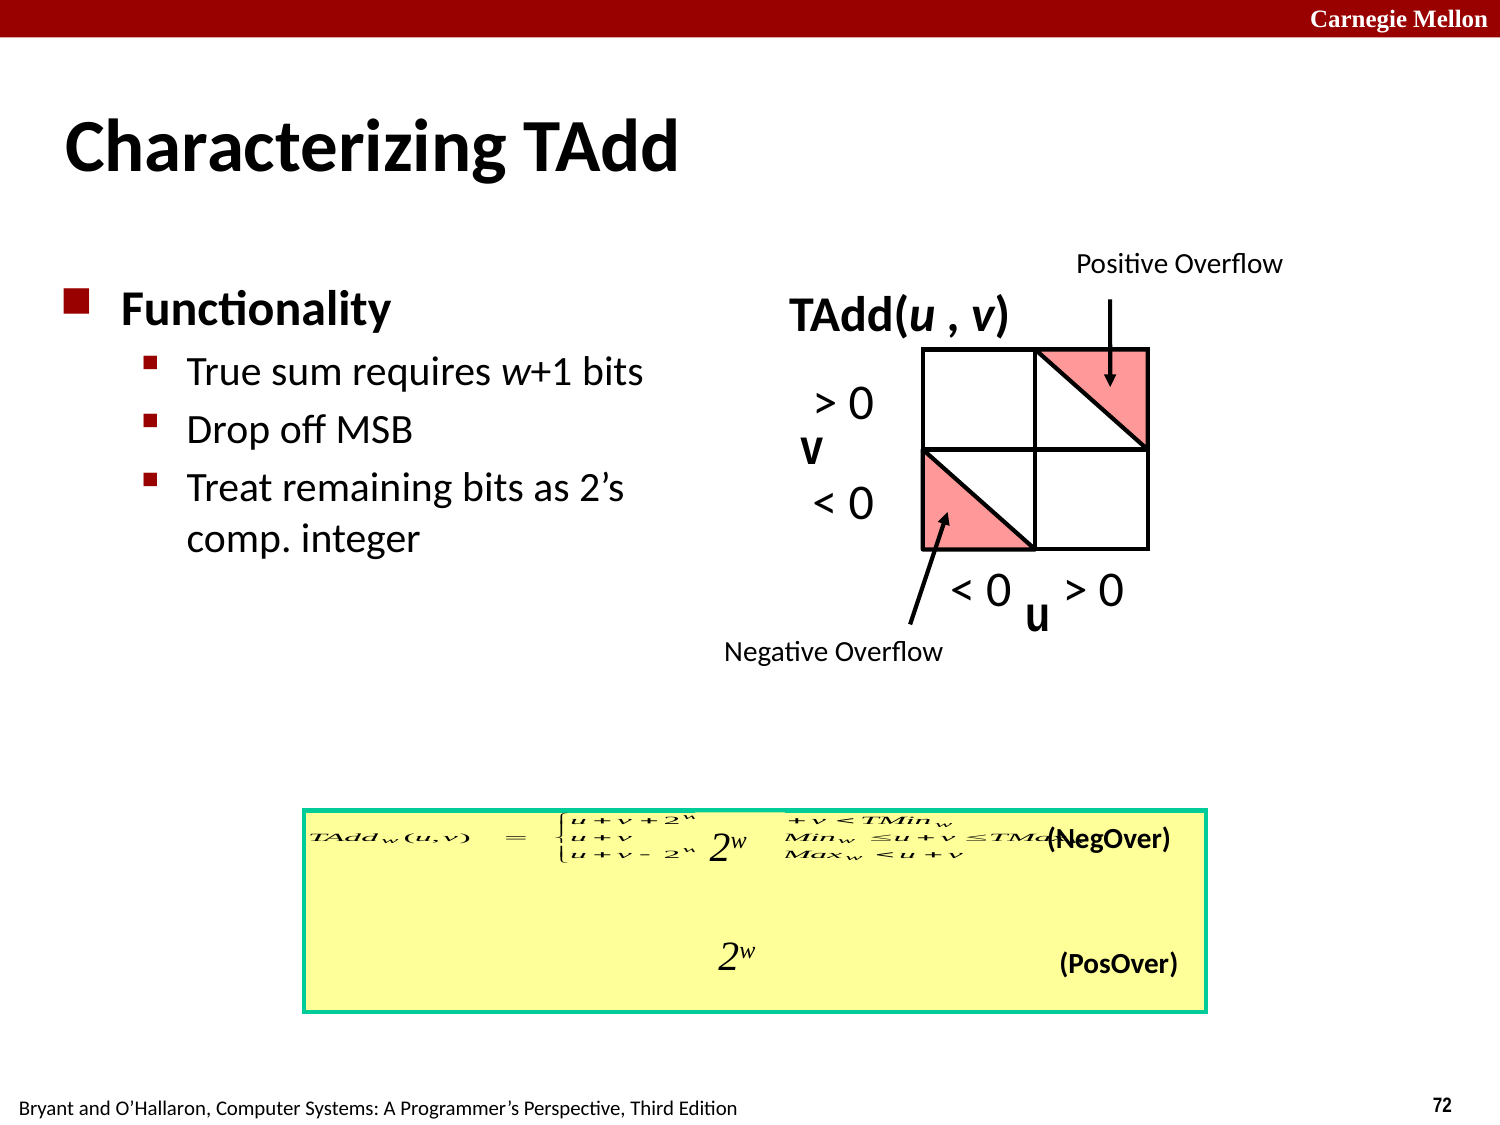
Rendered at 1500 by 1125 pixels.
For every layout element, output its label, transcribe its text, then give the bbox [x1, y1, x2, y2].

list Functionality True sum requires w+1 bits Drop off MSB Treat remaining bits as 2’s comp. integer [49, 267, 676, 838]
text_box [707, 236, 1301, 676]
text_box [305, 812, 1205, 1010]
title Characterizing TAdd [49, 96, 1160, 188]
